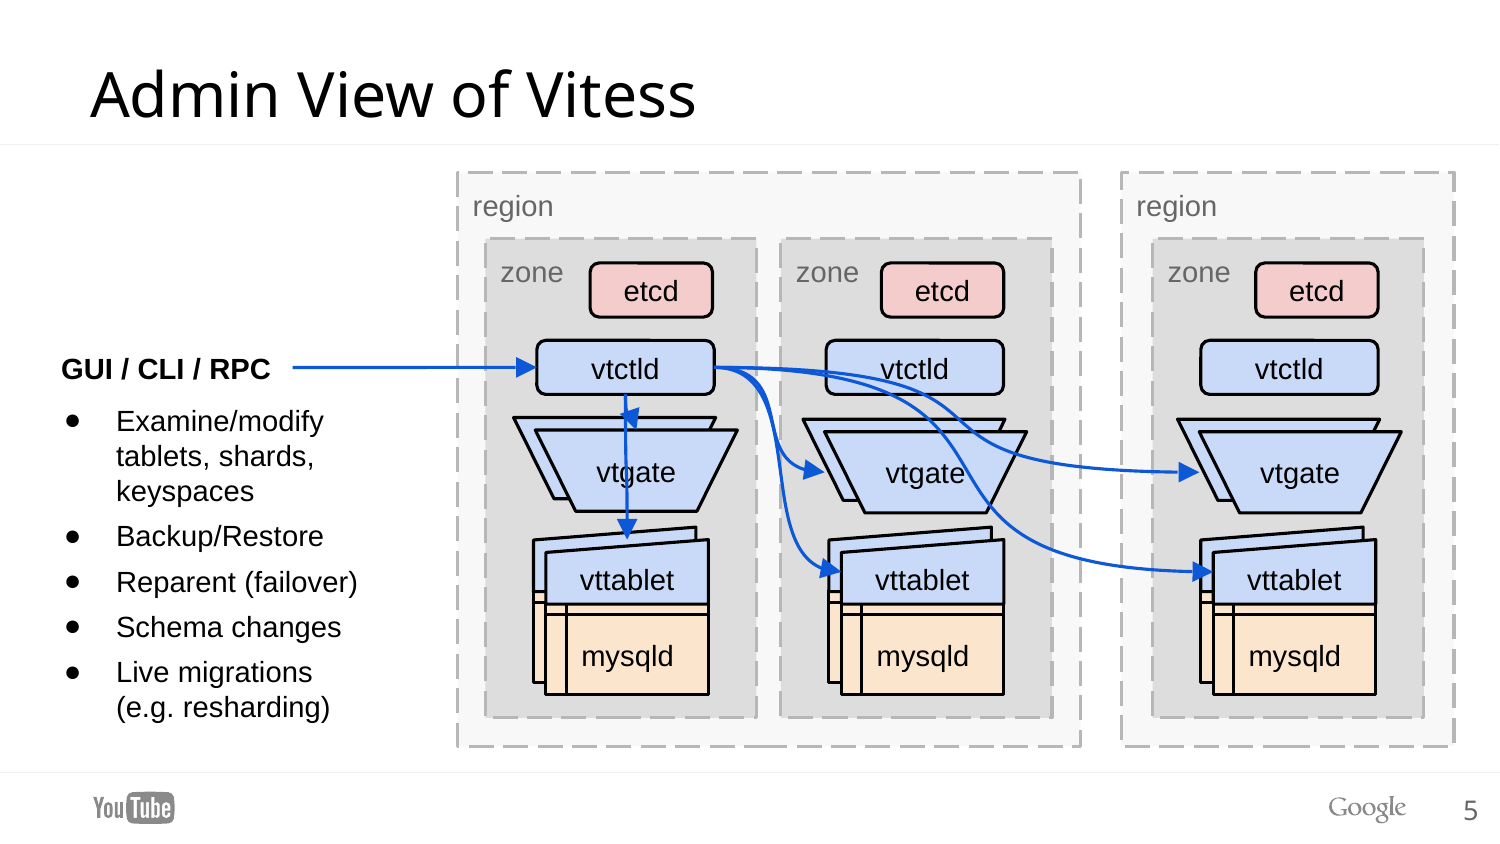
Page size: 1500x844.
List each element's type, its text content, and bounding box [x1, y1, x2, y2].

text_box zone [780, 238, 1052, 364]
text_box zone [780, 580, 1052, 718]
title Admin View of Vitess [75, 33, 1425, 145]
text_box region [457, 376, 1081, 747]
text_box vtctld [1200, 340, 1379, 395]
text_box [1200, 526, 1376, 695]
text_box GUI / CLI / RPC [46, 335, 293, 387]
text_box vtctld [826, 340, 1004, 364]
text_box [1218, 418, 1402, 514]
text_box etcd [1255, 262, 1379, 318]
text_box Examine/modify tablets, shards, keyspaces Backup/Restore Reparent (failover) Schema changes Live migrations (e.g. resharding) [26, 387, 386, 743]
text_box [513, 417, 738, 512]
text_box zone [485, 238, 757, 366]
slide_number ‹#› [1403, 779, 1494, 844]
text_box vtctld [536, 340, 715, 395]
text_box zone [1152, 238, 1424, 718]
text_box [612, 406, 649, 418]
text_box etcd [881, 262, 1004, 318]
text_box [533, 526, 709, 695]
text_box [1215, 367, 1220, 473]
text_box region [457, 172, 1081, 365]
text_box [713, 367, 1214, 573]
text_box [828, 580, 1005, 695]
text_box region [1121, 172, 1454, 747]
text_box etcd [590, 262, 713, 318]
text_box zone [485, 375, 757, 718]
